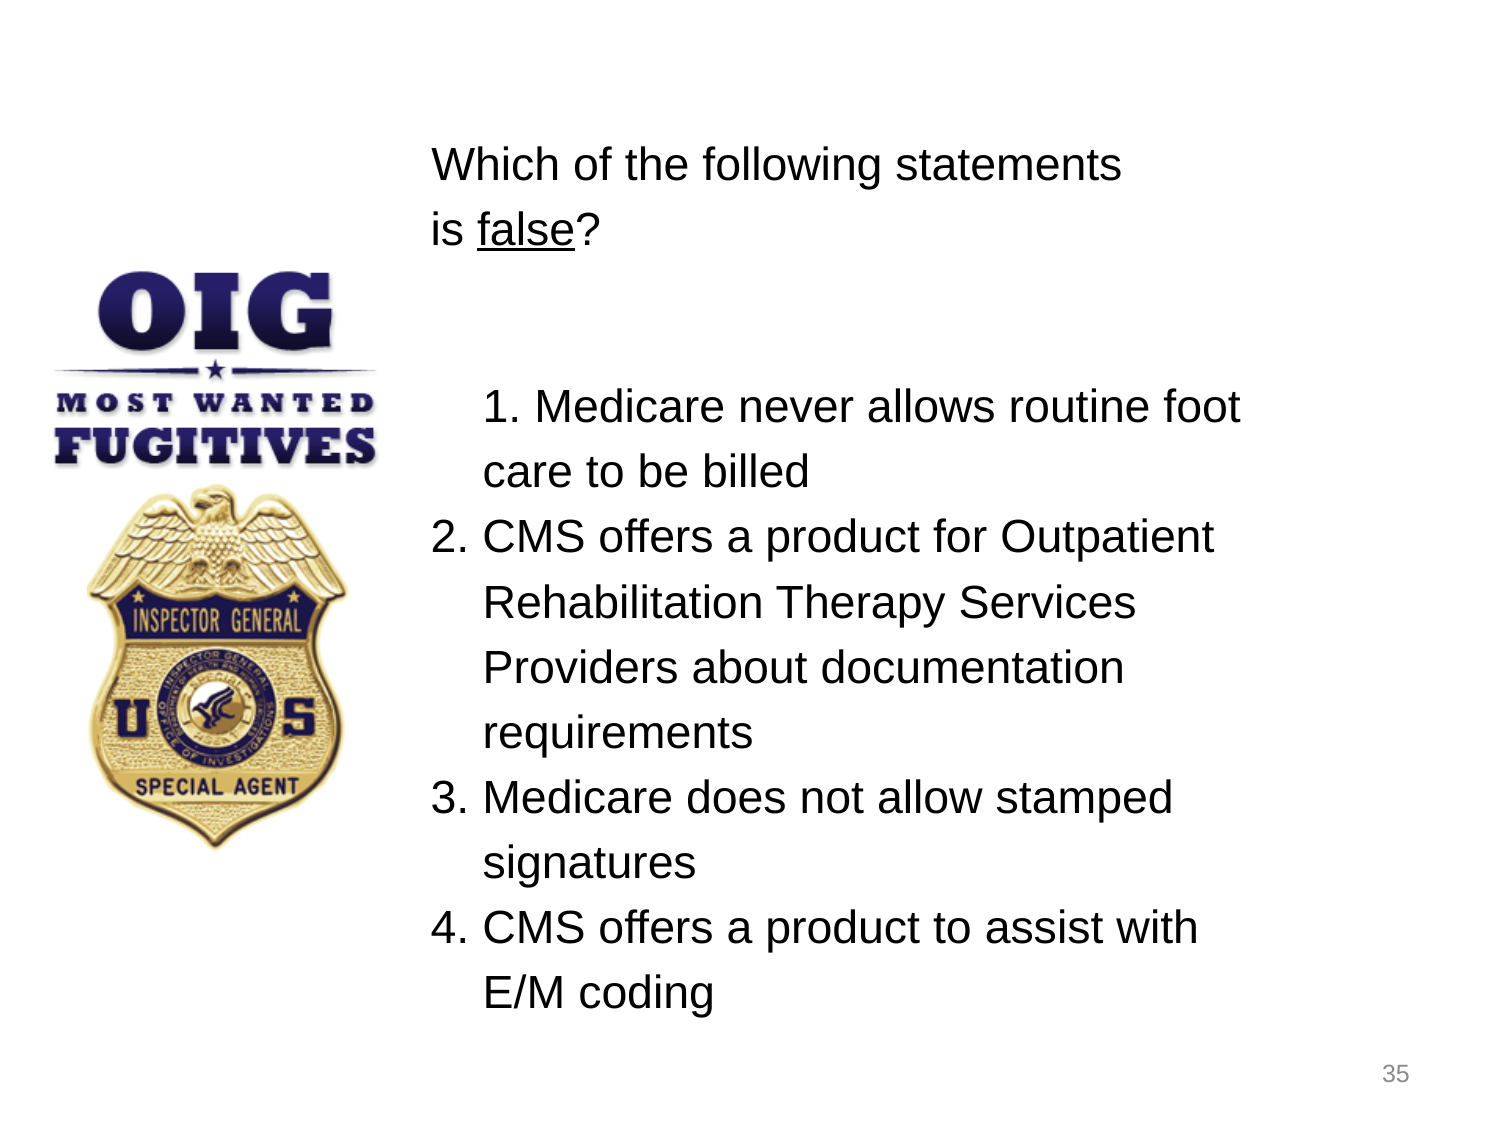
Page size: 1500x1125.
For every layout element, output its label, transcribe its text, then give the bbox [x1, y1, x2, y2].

list Which of the following statements is false? 1. Medicare never allows routine foot care to be billed 2. CMS offers a product for Outpatient Rehabilitation Therapy Services Providers about documentation requirements 3. Medicare does not allow stamped signatures 4. CMS offers a product to assist with E/M coding [415, 126, 1444, 1040]
picture [43, 262, 388, 859]
slide_number 35 [1074, 1042, 1425, 1103]
